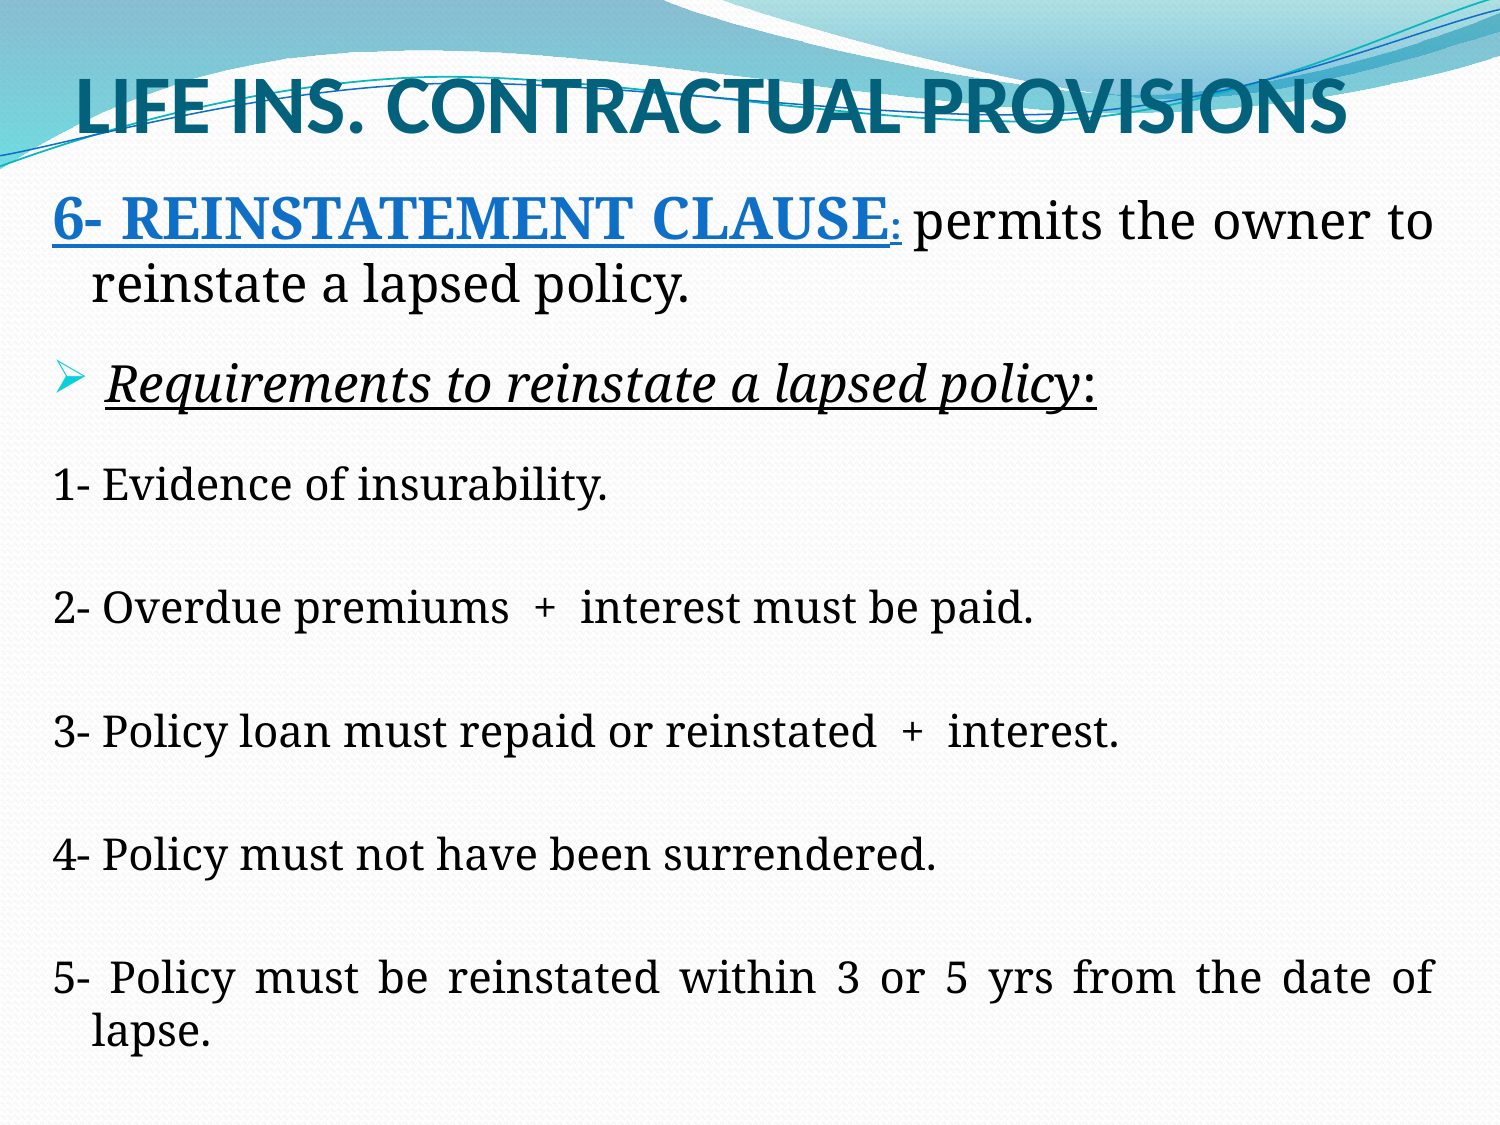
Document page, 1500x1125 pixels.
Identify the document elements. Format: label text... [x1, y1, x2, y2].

list 6- REINSTATEMENT CLAUSE: permits the owner to reinstate a lapsed policy. Requirements to reinstate a lapsed policy: 1- Evidence of insurability. 2- Overdue premiums + interest must be paid. 3- Policy loan must repaid or reinstated + interest. 4- Policy must not have been surrendered. 5- Policy must be reinstated within 3 or 5 yrs from the date of lapse. [37, 99, 1450, 1100]
title LIFE INS. CONTRACTUAL PROVISIONS [75, 24, 1425, 99]
